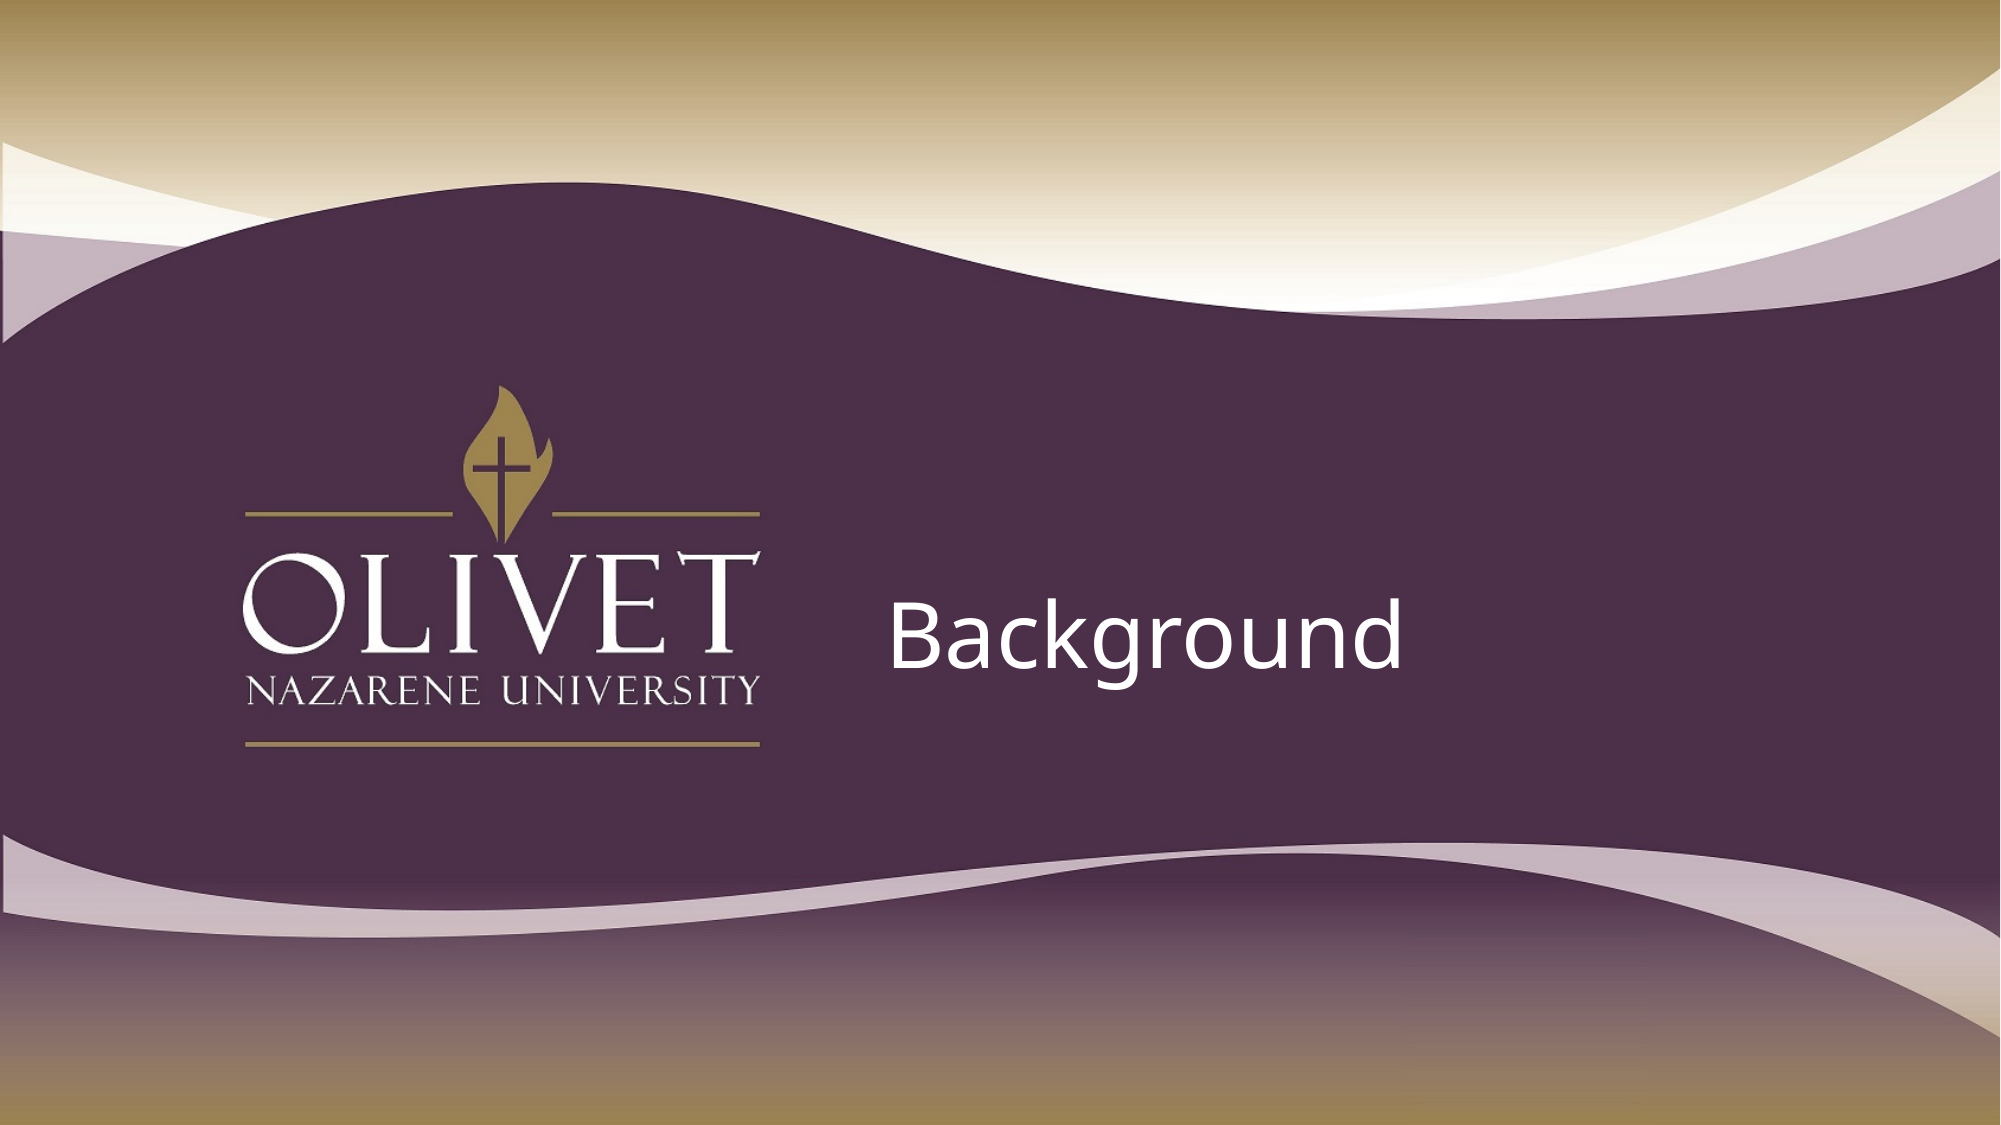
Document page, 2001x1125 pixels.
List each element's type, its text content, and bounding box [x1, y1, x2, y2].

title Background [870, 339, 1862, 696]
picture [0, 0, 2001, 1125]
